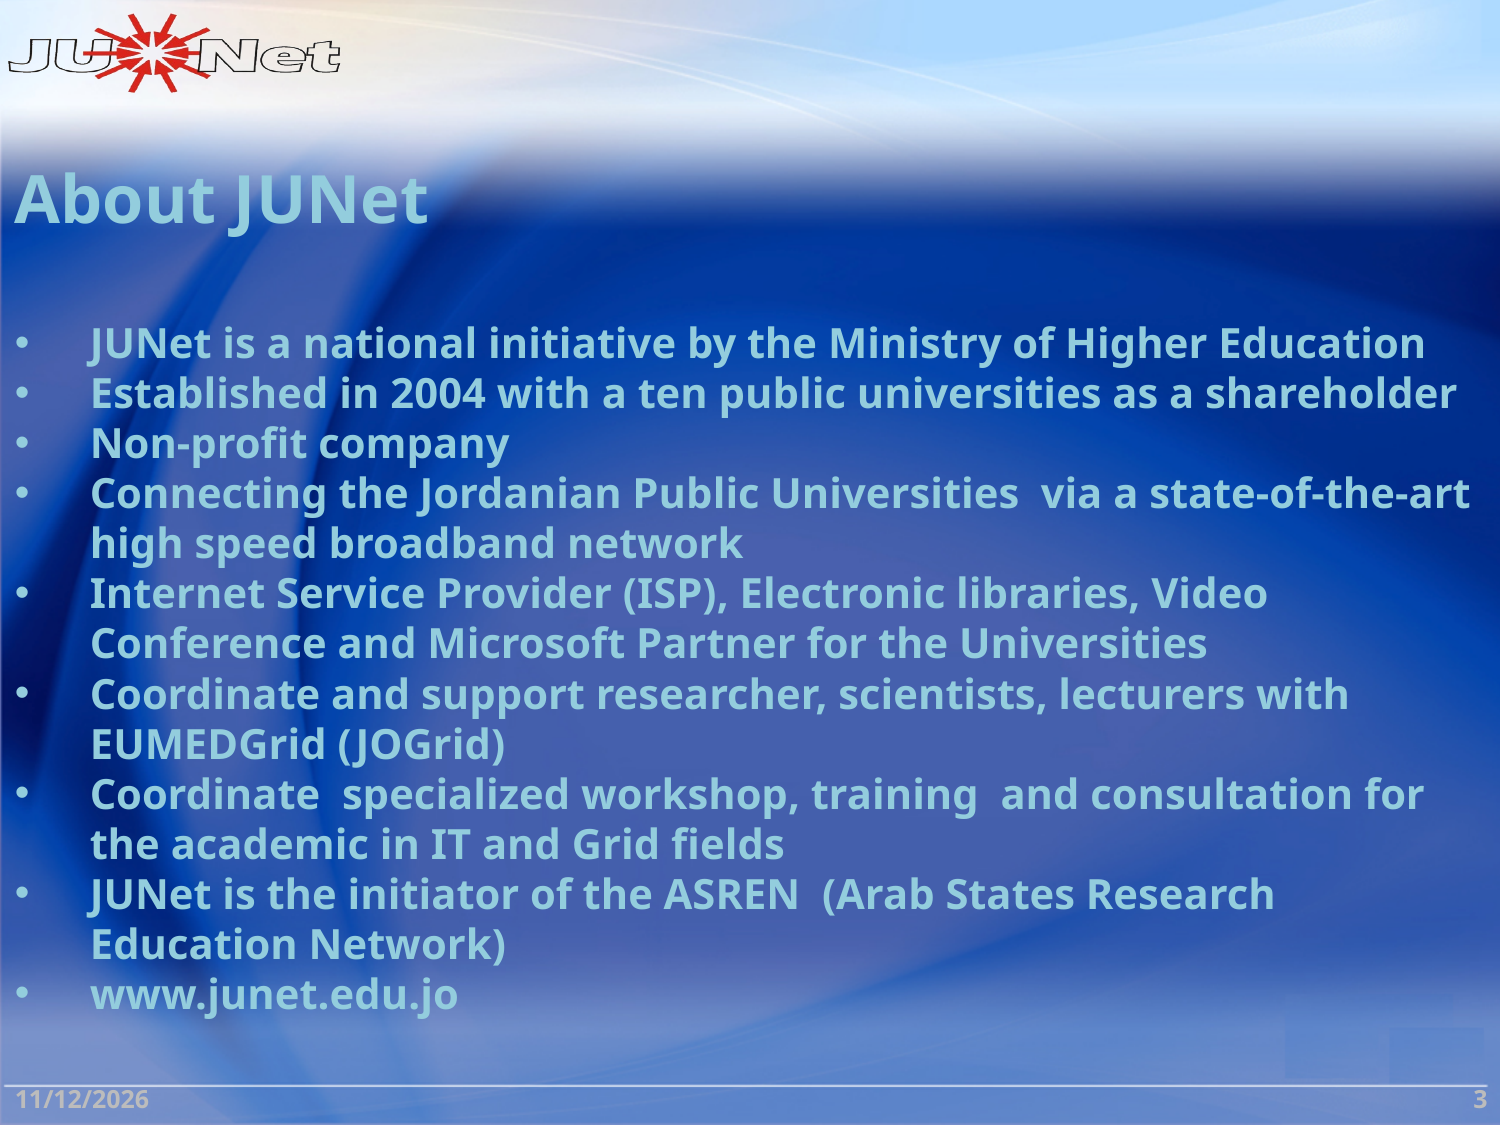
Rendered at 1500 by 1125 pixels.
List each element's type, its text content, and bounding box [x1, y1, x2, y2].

text_box About JUNet JUNet is a national initiative by the Ministry of Higher Education Established in 2004 with a ten public universities as a shareholder Non-profit company Connecting the Jordanian Public Universities via a state-of-the-art high speed broadband network Internet Service Provider (ISP), Electronic libraries, Video Conference and Microsoft Partner for the Universities Coordinate and support researcher, scientists, lecturers with EUMEDGrid (JOGrid) Coordinate specialized workshop, training and consultation for the academic in IT and Grid fields JUNet is the initiator of the ASREN (Arab States Research Education Network) www.junet.edu.jo [0, 149, 1500, 1125]
picture [0, 0, 1500, 149]
slide_number 3 [1299, 1052, 1488, 1125]
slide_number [0, 1052, 425, 1125]
